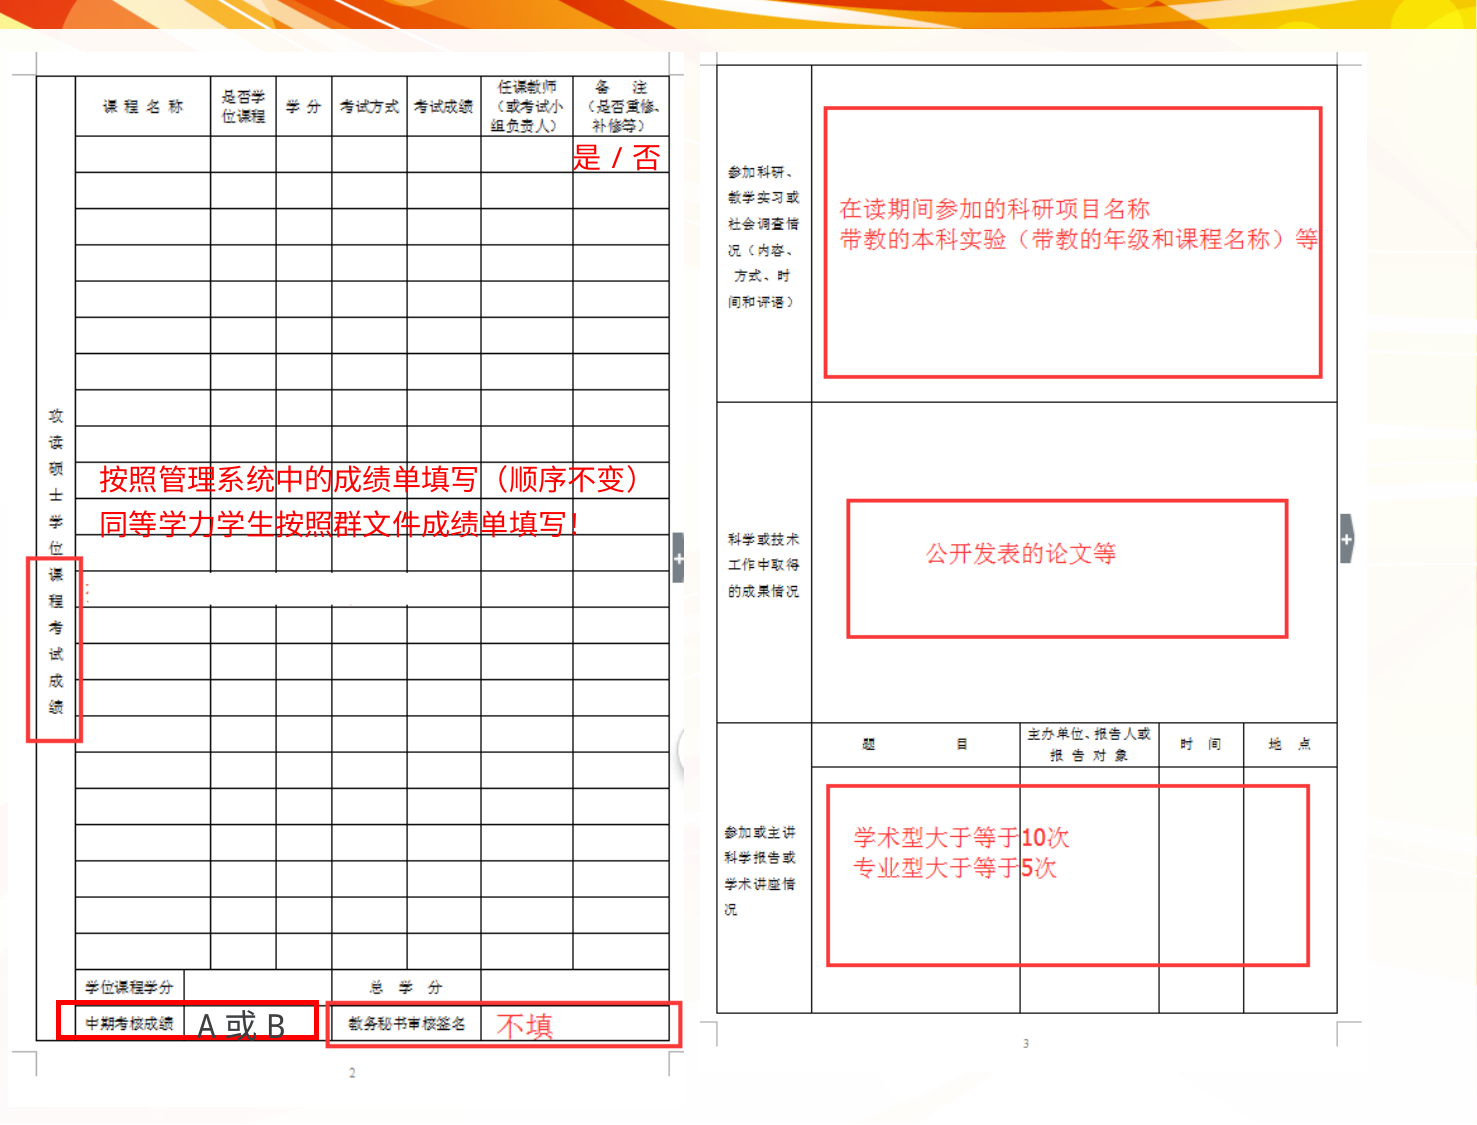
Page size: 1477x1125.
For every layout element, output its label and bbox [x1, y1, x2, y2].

picture [700, 52, 1367, 1072]
text_box [7, 52, 684, 1107]
picture [0, 0, 1477, 29]
